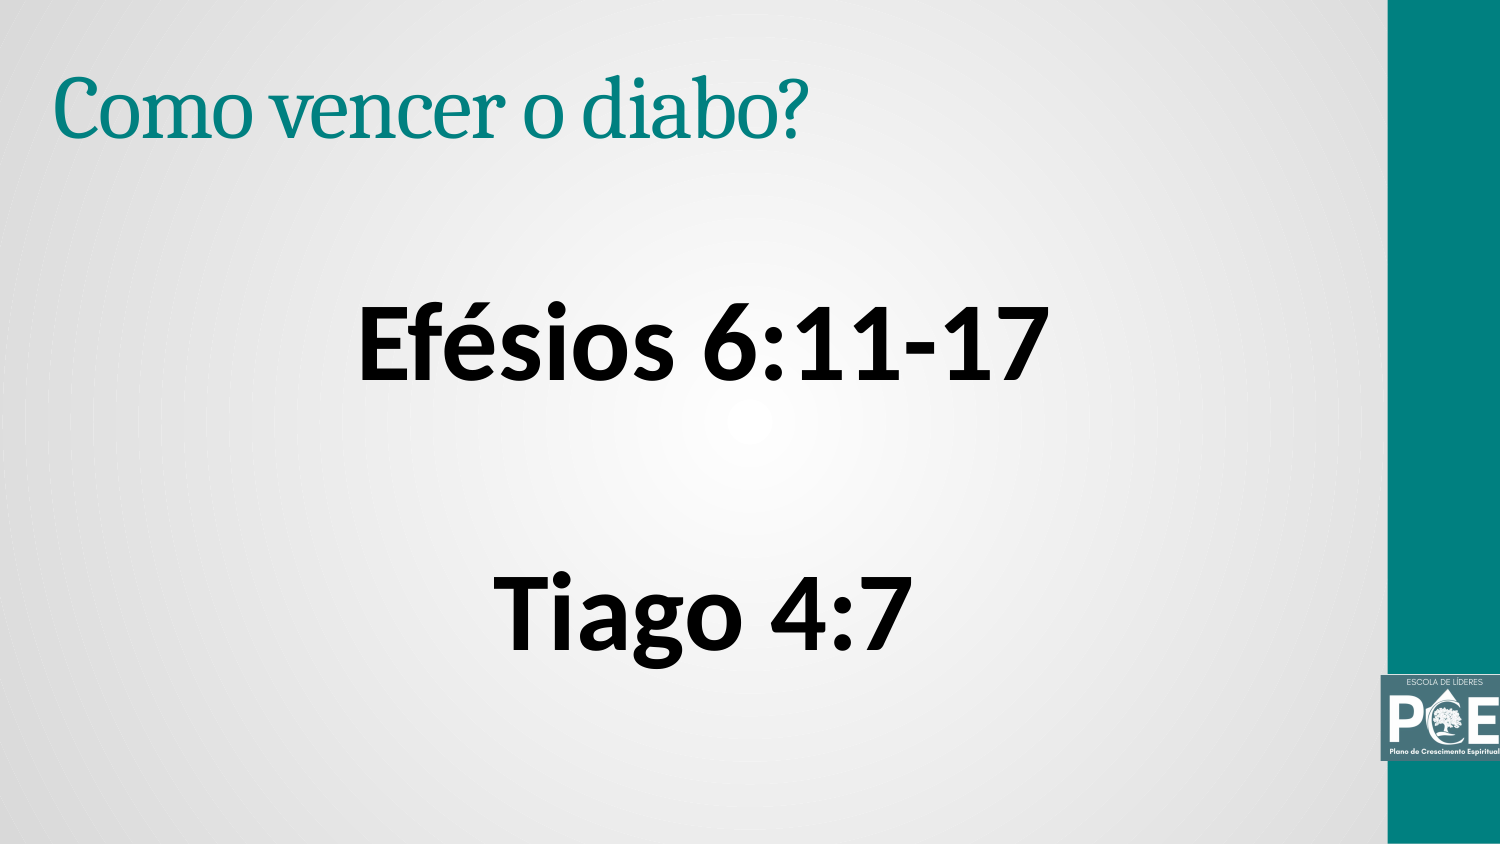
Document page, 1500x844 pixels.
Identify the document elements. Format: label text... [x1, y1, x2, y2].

text_box Efésios 6:11-17 Tiago 4:7 [84, 260, 1325, 681]
picture [1380, 674, 1500, 761]
title Como vencer o diabo? [45, 41, 1333, 165]
